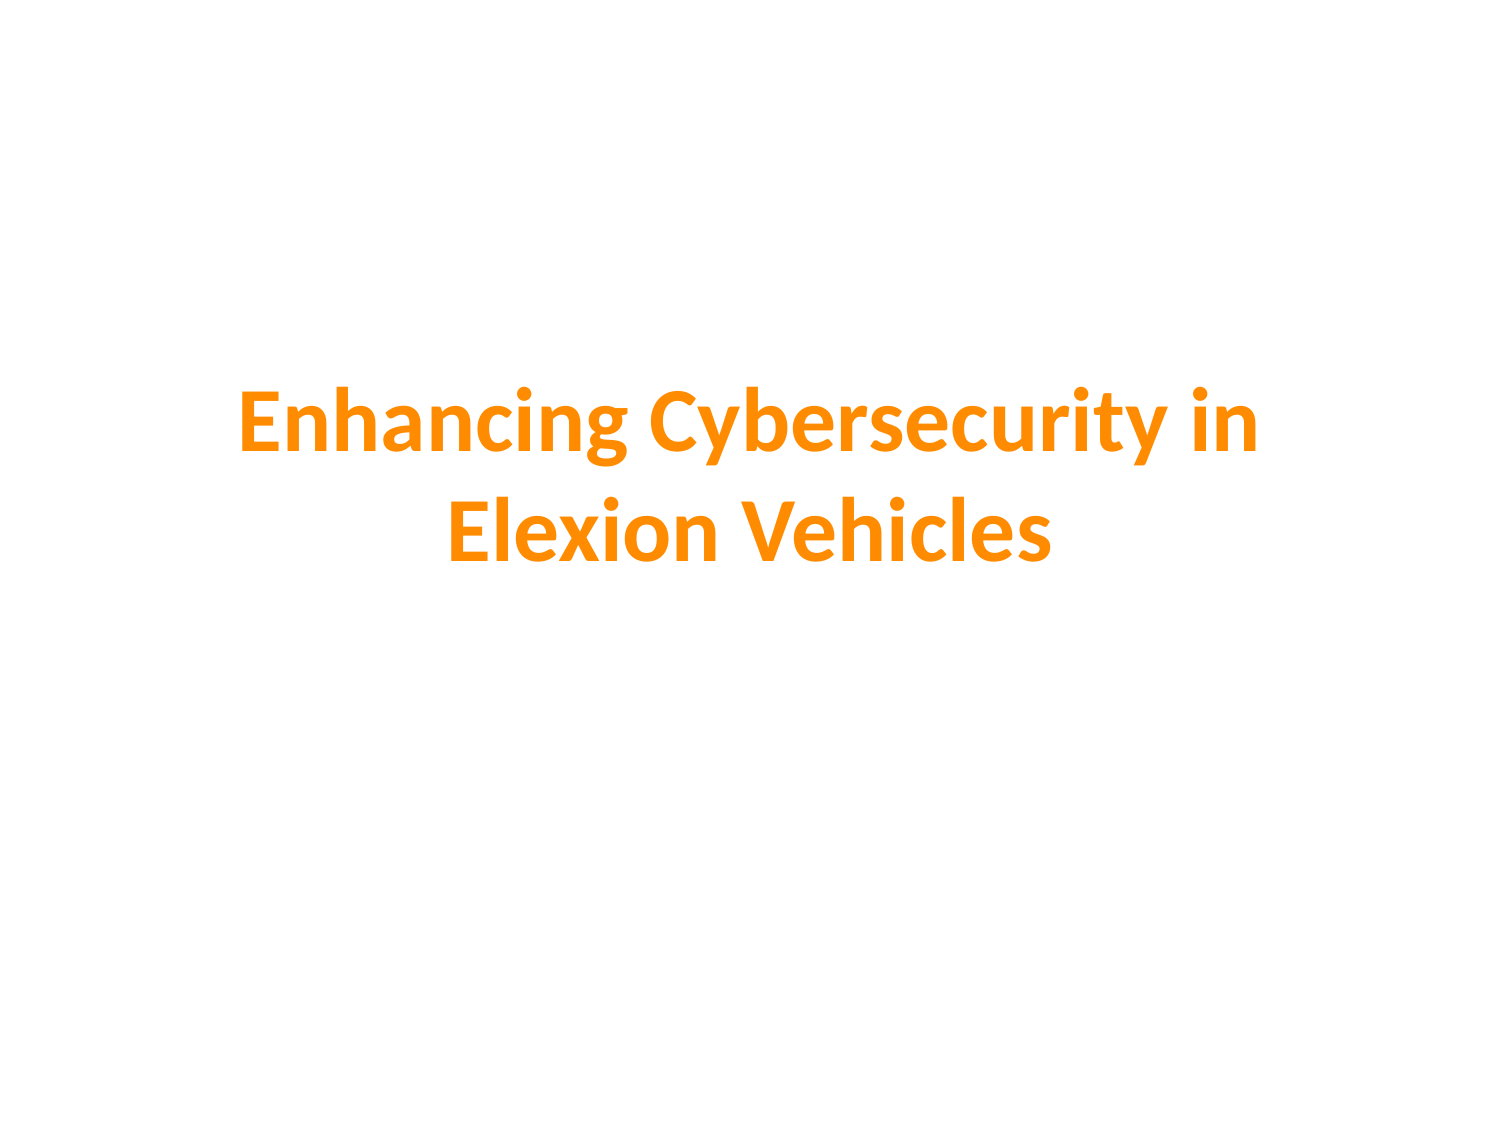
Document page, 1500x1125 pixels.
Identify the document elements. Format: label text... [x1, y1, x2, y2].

title Enhancing Cybersecurity in Elexion Vehicles [112, 349, 1388, 591]
